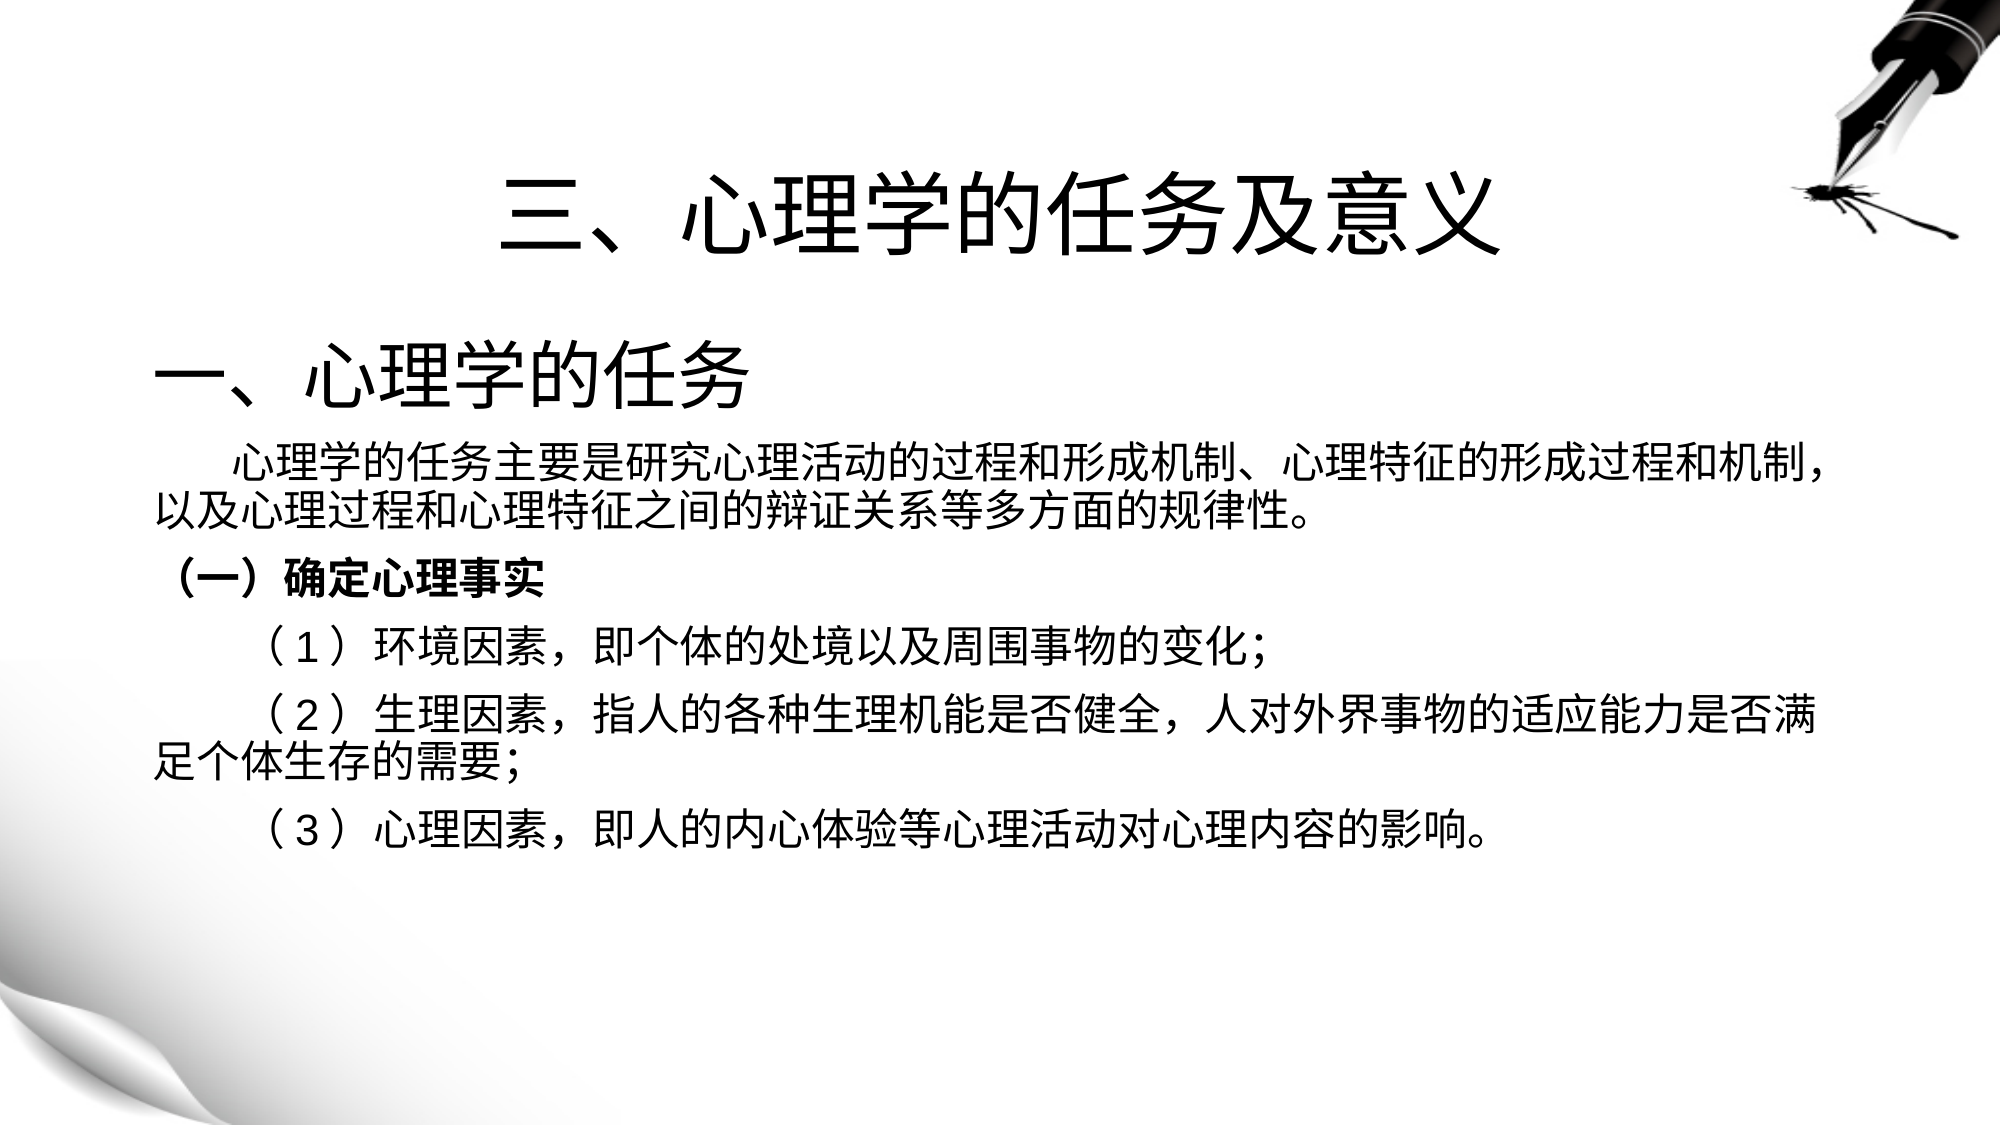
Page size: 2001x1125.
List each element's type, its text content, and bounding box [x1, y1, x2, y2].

title 三、心理学的任务及意义 [137, 125, 1863, 312]
picture [0, 0, 2000, 1125]
list 一、心理学的任务 心理学的任务主要是研究心理活动的过程和形成机制、心理特征的形成过程和机制，以及心理过程和心理特征之间的辩证关系等多方面的规律性。 （一）确定心理事实 （1）环境因素，即个体的处境以及周围事物的变化； （2）生理因素，指人的各种生理机能是否健全，人对外界事物的适应能力是否满足个体生存的需要； （3）心理因素，即人的内心体验等心理活动对心理内容的影响。 [137, 331, 1863, 941]
